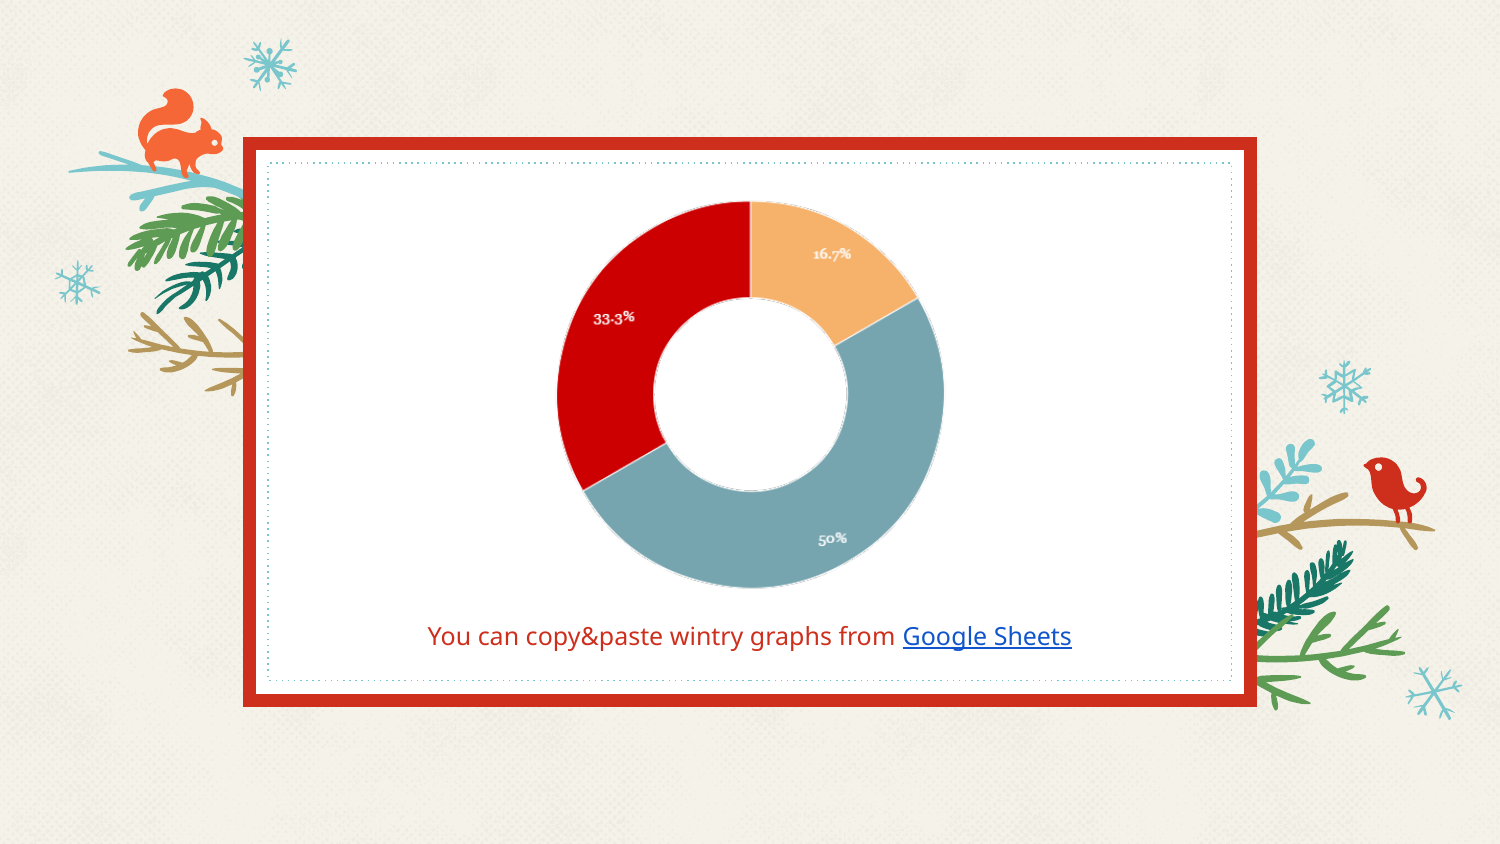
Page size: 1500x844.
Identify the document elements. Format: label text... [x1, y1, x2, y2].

picture [0, 0, 1500, 844]
list You can copy&paste wintry graphs from Google Sheets [255, 605, 1245, 682]
